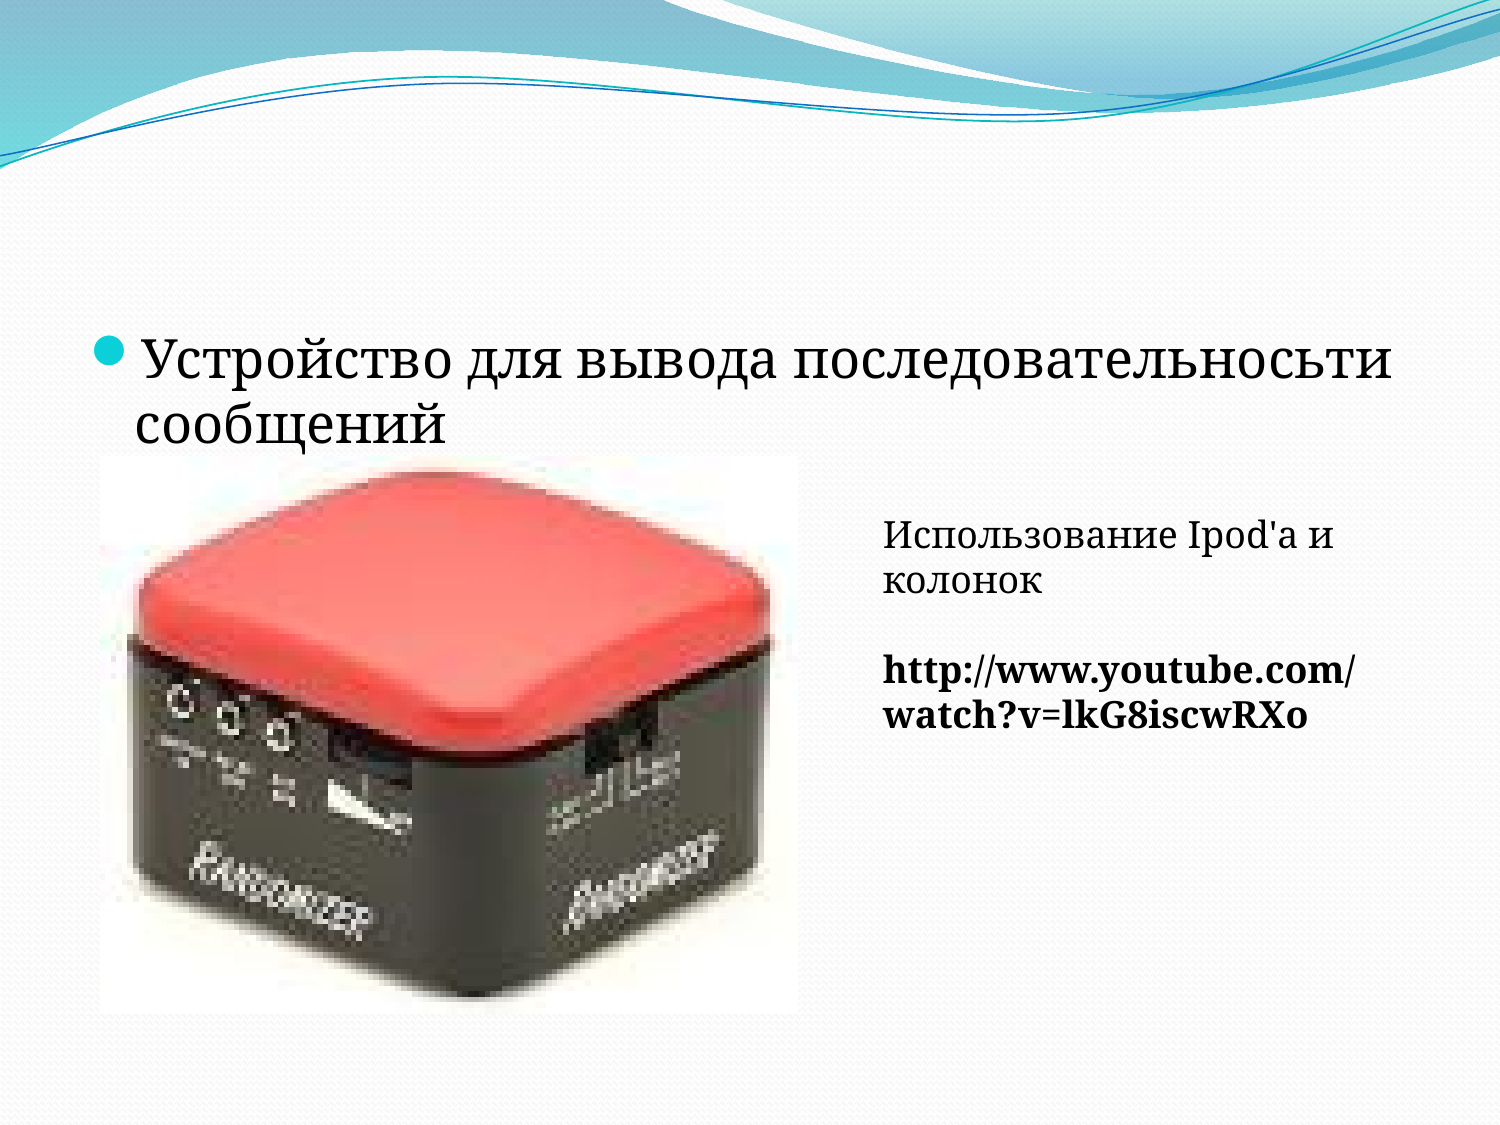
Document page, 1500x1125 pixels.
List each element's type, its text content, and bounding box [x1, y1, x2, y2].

text_box Использование Ipod'a и колонок http://www.youtube.com/watch?v=lkG8iscwRXo [868, 503, 1412, 789]
list Устройство для вывода последовательносьти сообщений [75, 317, 1425, 1038]
picture [100, 456, 798, 1015]
